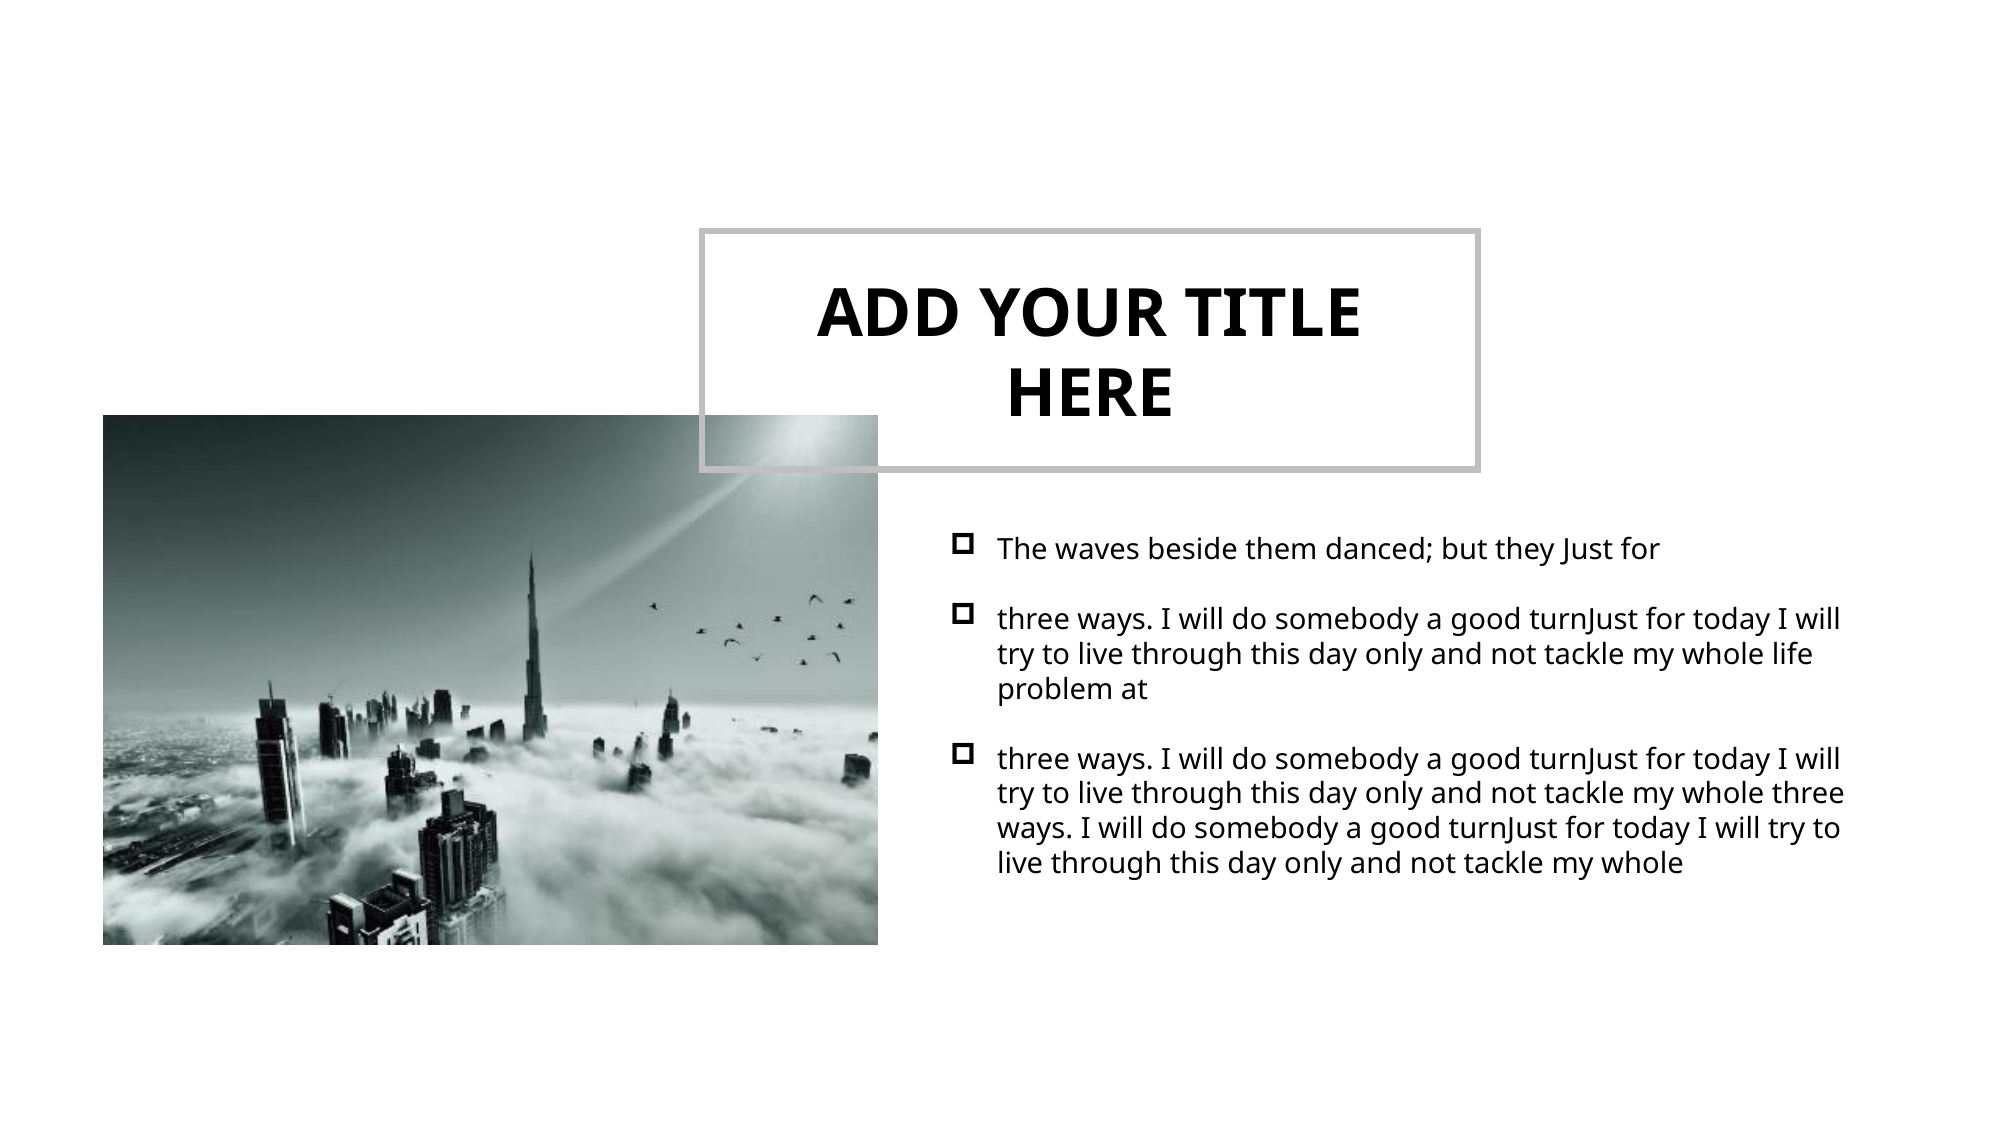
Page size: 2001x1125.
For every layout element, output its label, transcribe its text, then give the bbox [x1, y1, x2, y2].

text_box ADD YOUR TITLE HERE [781, 261, 1399, 437]
picture [103, 415, 878, 945]
text_box [701, 230, 1479, 470]
text_box The waves beside them danced; but they Just for three ways. I will do somebody a good turnJust for today I will try to live through this day only and not tackle my whole life problem at three ways. I will do somebody a good turnJust for today I will try to live through this day only and not tackle my whole three ways. I will do somebody a good turnJust for today I will try to live through this day only and not tackle my whole [935, 522, 1896, 923]
